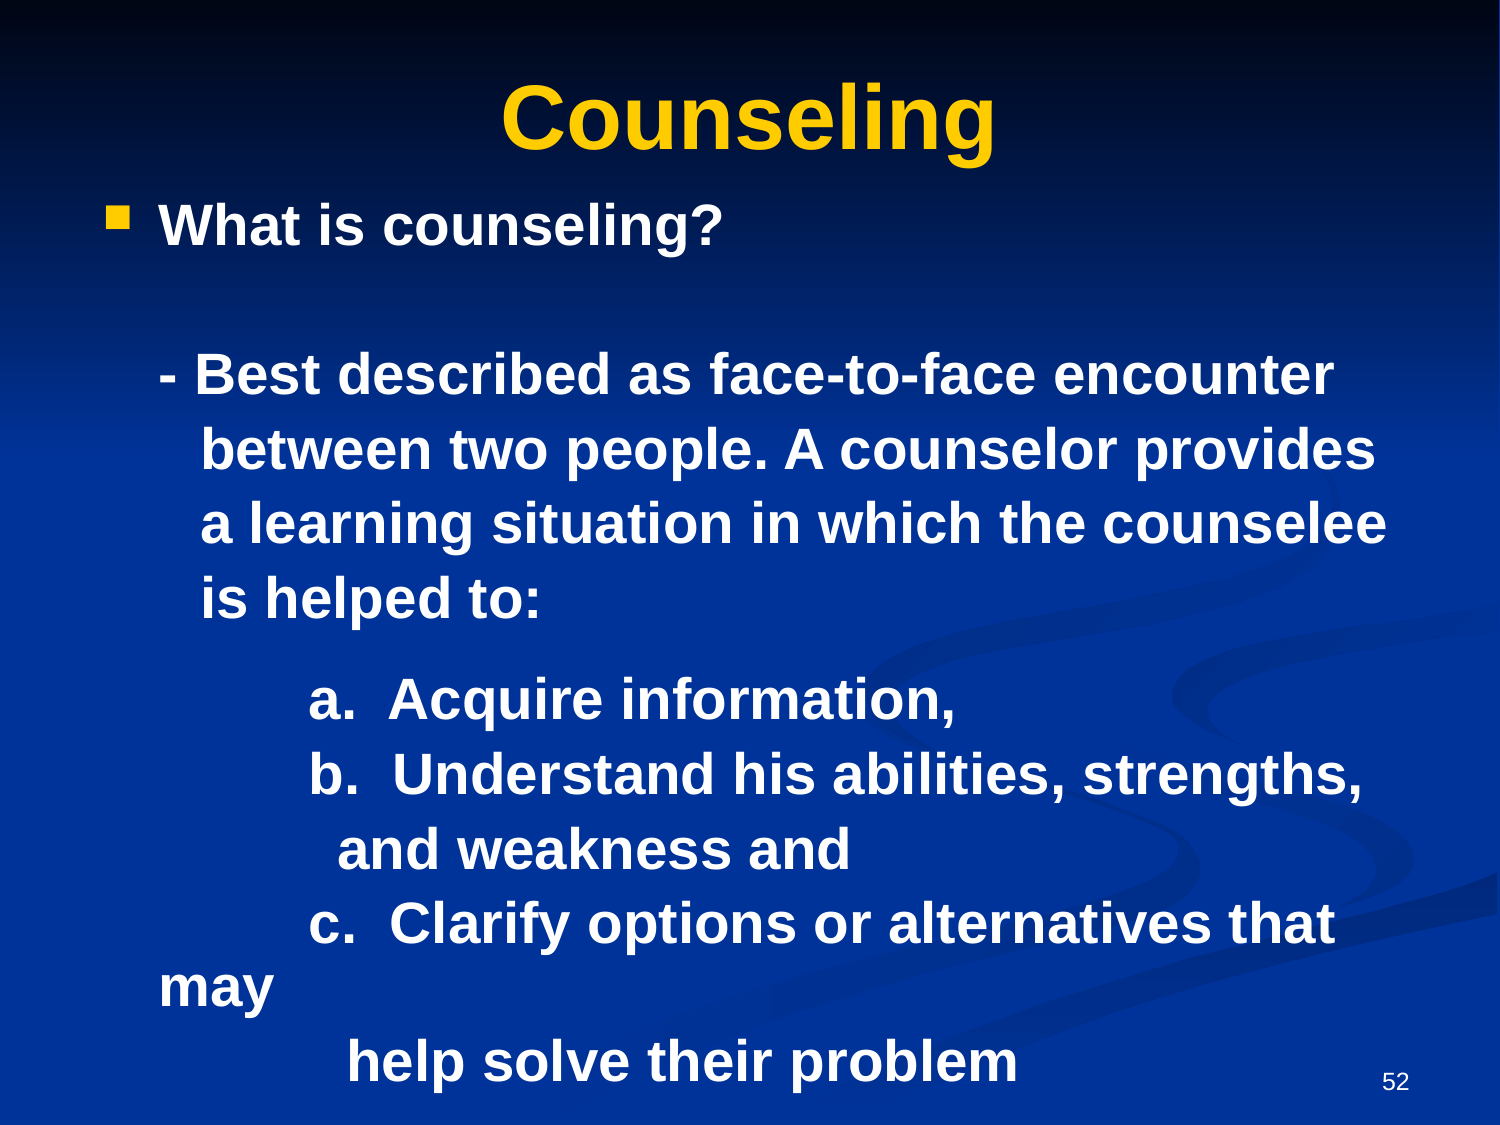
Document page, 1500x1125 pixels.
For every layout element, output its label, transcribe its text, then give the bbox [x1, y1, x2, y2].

slide_number 52 [1074, 1076, 1426, 1104]
title Counseling [74, 44, 1426, 181]
list What is counseling? - Best described as face-to-face encounter between two people. A counselor provides a learning situation in which the counselee is helped to: a. Acquire information, b. Understand his abilities, strengths, and weakness and c. Clarify options or alternatives that may help solve their problem [87, 187, 1438, 1076]
